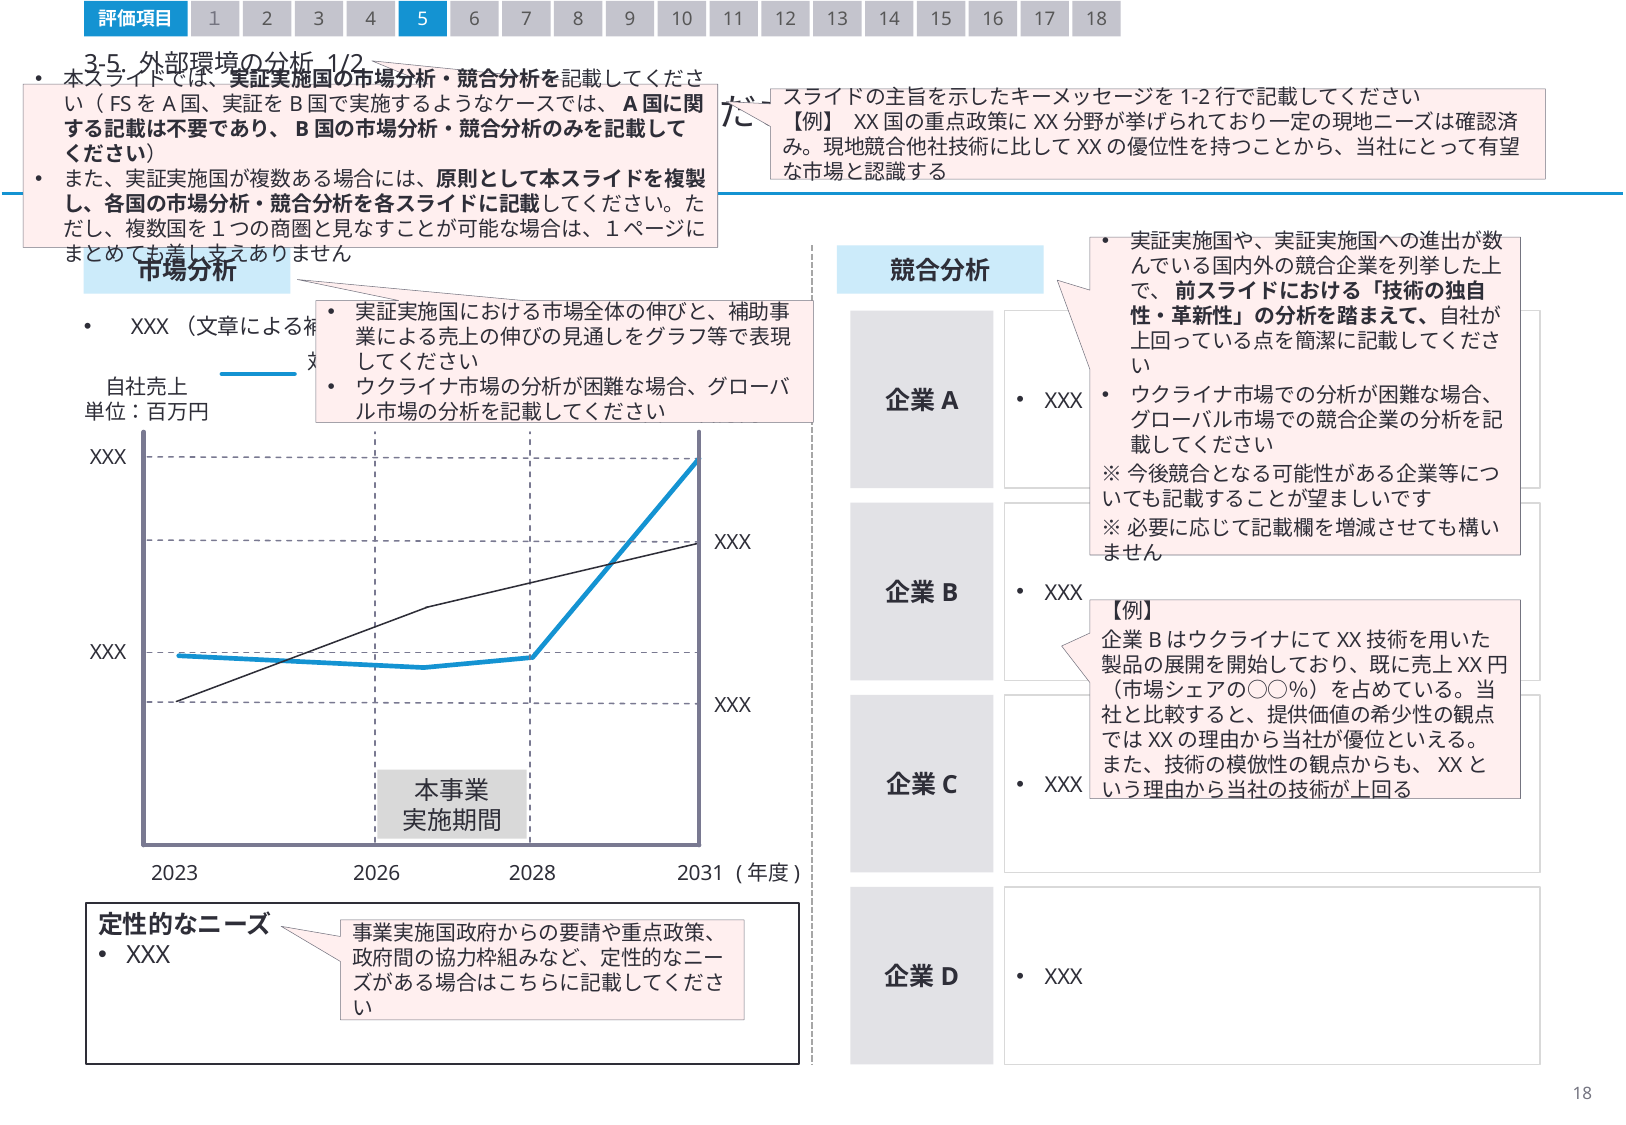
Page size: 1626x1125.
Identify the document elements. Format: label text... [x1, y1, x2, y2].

text_box 競合分析 [836, 244, 1045, 295]
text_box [66, 347, 825, 904]
list 3-5. 外部環境の分析 1/2 [84, 40, 1543, 82]
text_box XXX（文章による補足はこちらに記載） [83, 302, 314, 347]
text_box スライドの主旨を示したキーメッセージを1-2行で記載してください 【例】 XX国の重点政策にXX分野が挙げられており一定の現地ニーズは確認済み。現地競合他社技術に比してXXの優位性を持つことから、当社にとって有望な市場と認識する [725, 87, 1547, 180]
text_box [850, 310, 1541, 1065]
text_box 定性的なニーズ XXX [85, 904, 800, 1065]
text_box 実証実施国や、実証実施国への進出が数んでいる国内外の競合企業を列挙した上で、 前スライドにおける「技術の独自性・革新性」の分析を踏まえて、自社が上回っている点を簡潔に記載してください ウクライナ市場での分析が困難な場合、グローバル市場での競合企業の分析を記載してください ※今後競合となる可能性がある企業等についても記載することが望ましいです ※必要に応じて記載欄を増減させても構いません [1056, 236, 1522, 310]
list （スライドの内容を簡潔に記載してください） XXX [719, 83, 1543, 183]
text_box 事業実施国政府からの要請や重点政策、政府間の協力枠組みなど、定性的なニーズがある場合はこちらに記載してください [280, 918, 745, 1021]
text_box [83, 0, 1122, 37]
text_box 実証実施国における市場全体の伸びと、補助事業による売上の伸びの見通しをグラフ等で表現してください ウクライナ市場の分析が困難な場合、グローバル市場の分析を記載してください [296, 278, 811, 347]
text_box 本スライドでは、実証実施国の市場分析・競合分析を記載してください（FSをA国、実証をB国で実施するようなケースでは、A国に関する記載は不要であり、B国の市場分析・競合分析のみを記載してください） また、実証実施国が複数ある場合には、原則として本スライドを複製し、各国の市場分析・競合分析を各スライドに記載してください。ただし、複数国を１つの商圏と見なすことが可能な場合は、１ページにまとめても差し支えありません [22, 59, 719, 249]
text_box 市場分析 [83, 249, 291, 295]
